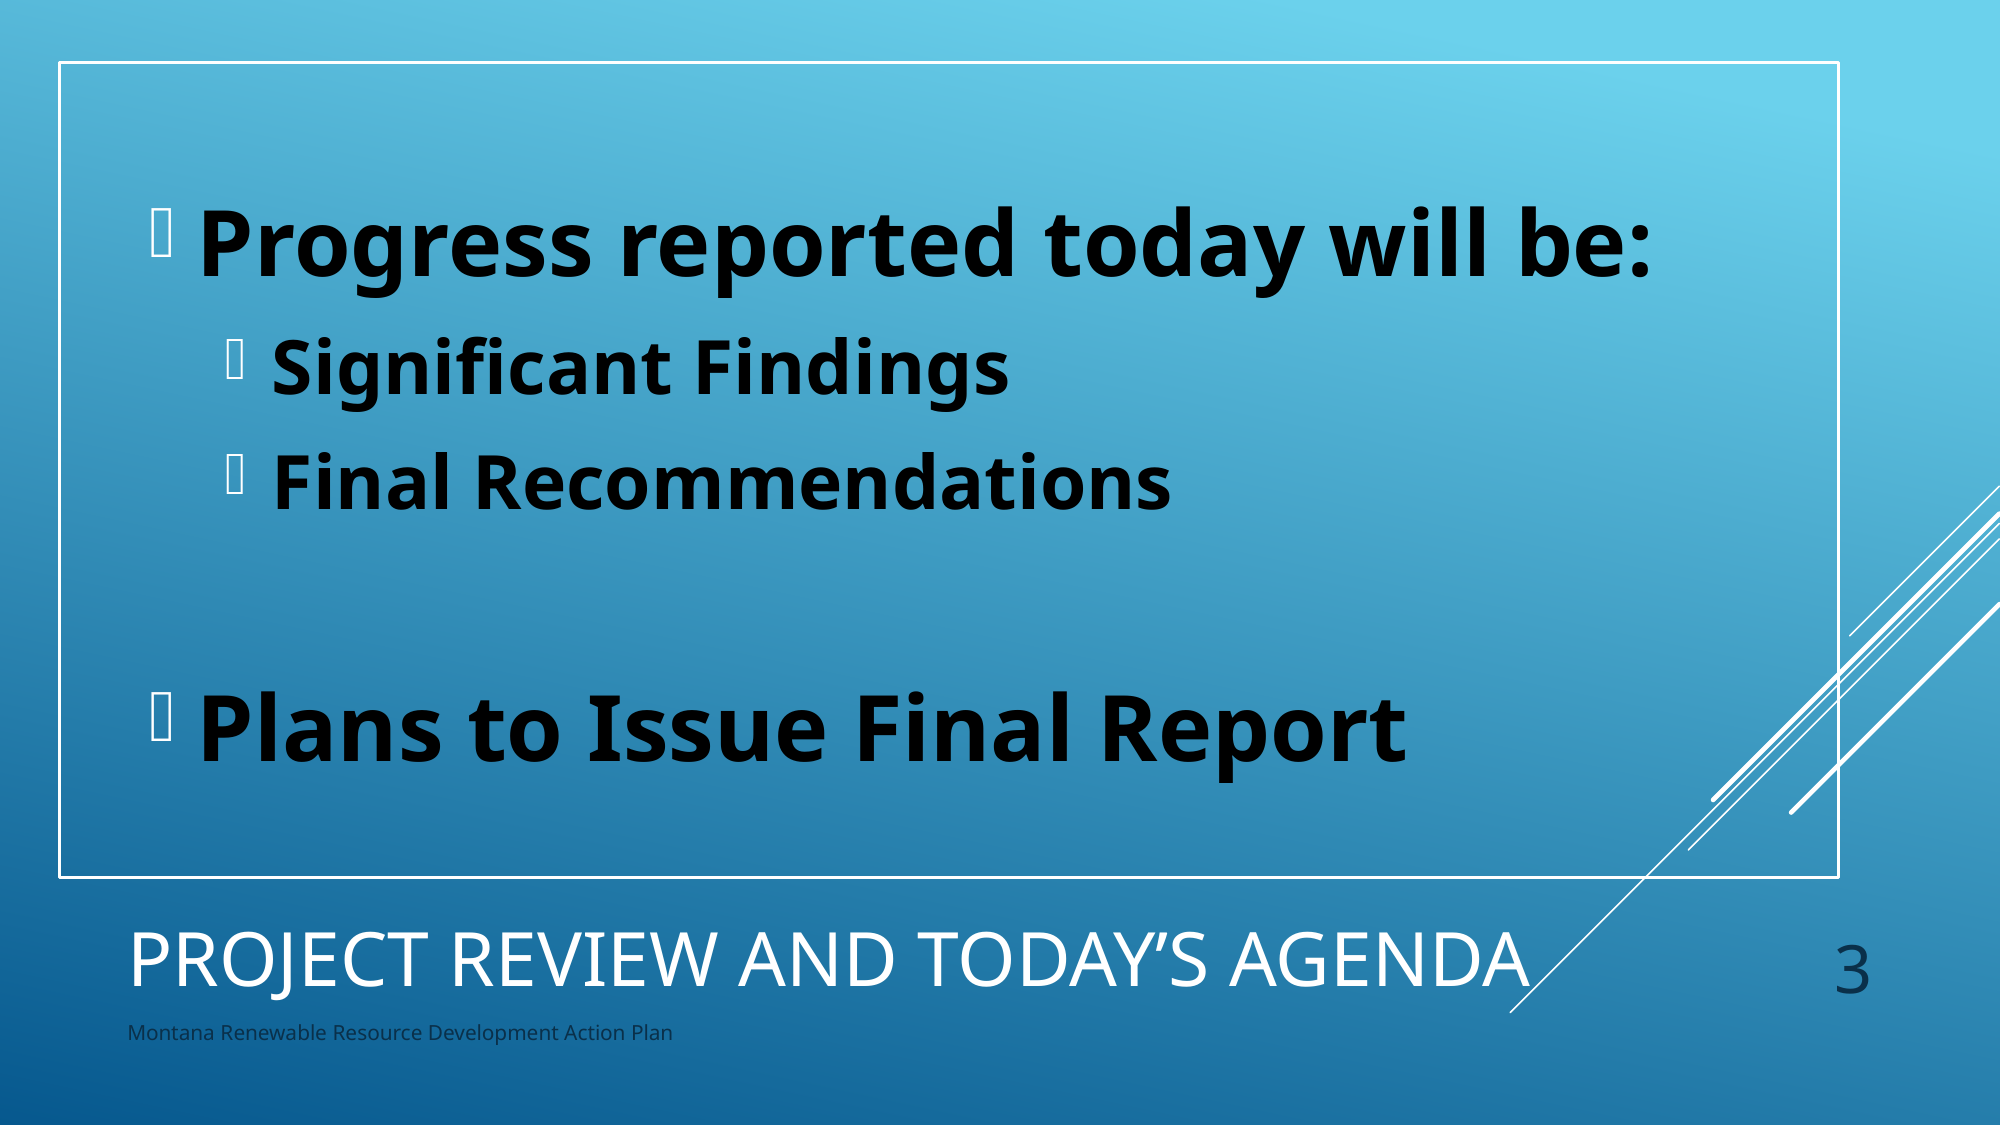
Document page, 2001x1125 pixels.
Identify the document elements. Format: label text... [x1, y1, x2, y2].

slide_number 3 [1700, 915, 1888, 1025]
footer Montana Renewable Resource Development Action Plan [112, 1012, 1350, 1073]
title Project review and today’s agenda [112, 878, 1786, 1125]
list Progress reported today will be: Significant Findings Final Recommendations Plans to Issue Final Report [59, 62, 1839, 878]
